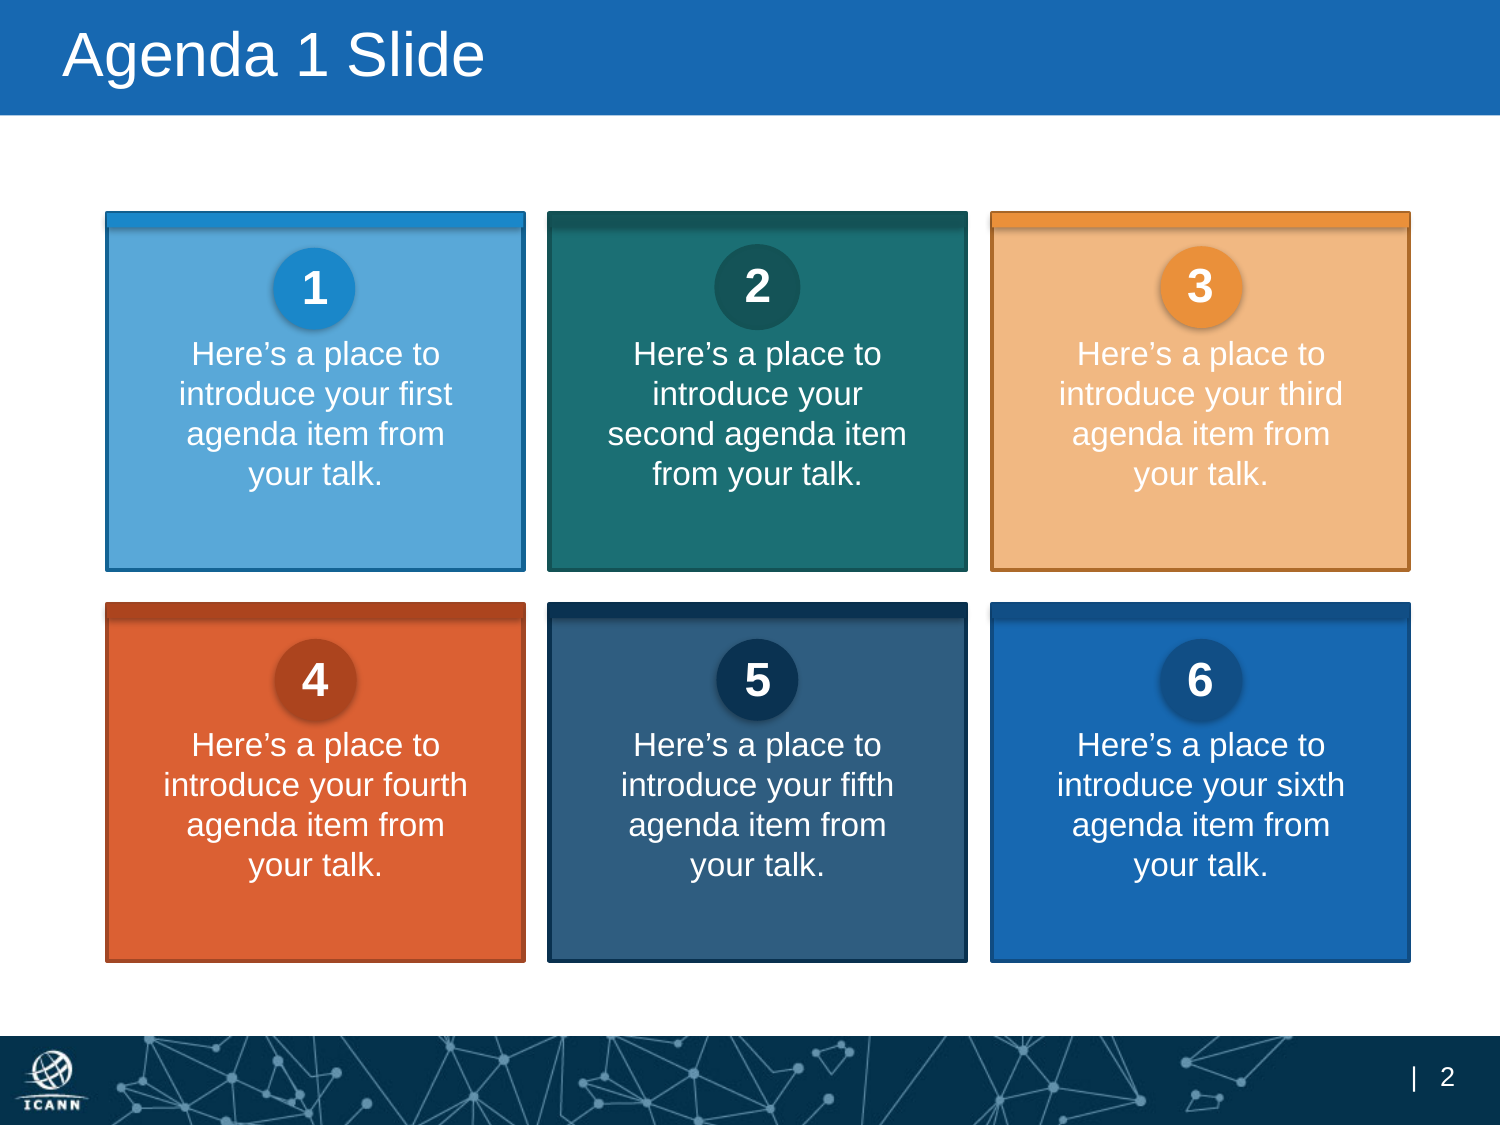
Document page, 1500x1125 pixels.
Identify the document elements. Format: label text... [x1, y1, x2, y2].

text_box [991, 212, 1410, 228]
text_box 5 [549, 641, 967, 714]
text_box Here’s a place to introduce your first agenda item from your talk. [145, 325, 487, 500]
text_box Here’s a place to introduce your third agenda item from your talk. [1030, 325, 1372, 500]
text_box [105, 233, 526, 572]
text_box [105, 624, 526, 963]
text_box [990, 234, 1411, 572]
text_box [549, 212, 967, 228]
text_box Here’s a place to introduce your second agenda item from your talk. [587, 325, 929, 500]
text_box [549, 603, 967, 619]
text_box [729, 320, 786, 325]
text_box 1 [106, 249, 524, 322]
text_box [1175, 320, 1228, 325]
picture [0, 1036, 1500, 1125]
text_box 3 [992, 247, 1409, 320]
text_box 4 [106, 641, 524, 714]
text_box Here’s a place to introduce your fifth agenda item from your talk. [587, 715, 929, 891]
text_box [106, 603, 524, 619]
text_box Here’s a place to introduce your sixth agenda item from your talk. [1030, 715, 1372, 891]
text_box [547, 624, 968, 963]
text_box Here’s a place to introduce your fourth agenda item from your talk. [145, 715, 487, 891]
title Agenda 1 Slide [0, 0, 1500, 116]
text_box 2 [549, 247, 967, 320]
text_box [106, 212, 524, 228]
text_box [547, 233, 968, 572]
text_box [990, 625, 1411, 963]
text_box [991, 603, 1410, 619]
text_box 6 [992, 641, 1409, 714]
